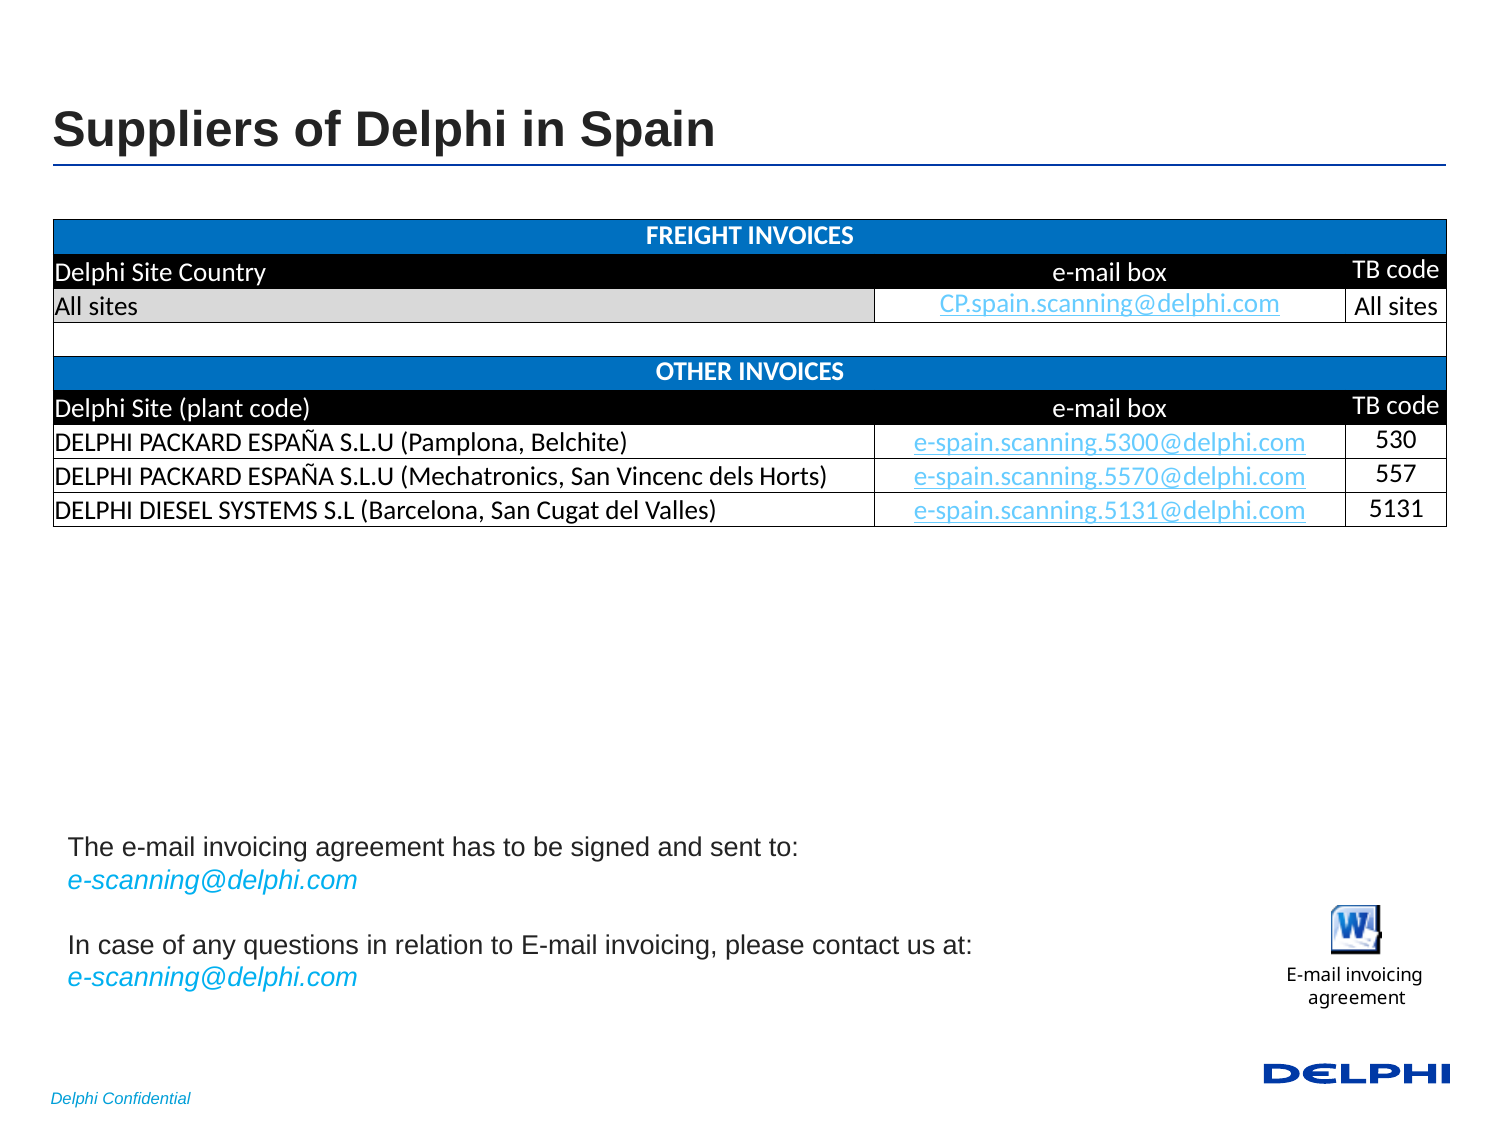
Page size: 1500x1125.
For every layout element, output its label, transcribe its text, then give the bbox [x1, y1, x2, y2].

table_cell 5131 [1346, 493, 1446, 526]
table_cell e-spain.scanning.5131@delphi.com [875, 493, 1345, 526]
table_cell e-mail box [875, 255, 1345, 288]
table_cell OTHER INVOICES [54, 357, 1446, 390]
table_cell DELPHI PACKARD ESPAÑA S.L.U (Pamplona, Belchite) [54, 425, 874, 458]
table_cell DELPHI DIESEL SYSTEMS S.L (Barcelona, San Cugat del Valles) [54, 493, 874, 526]
title Suppliers of Delphi in Spain [37, 0, 1478, 164]
table_cell TB code [1346, 255, 1446, 288]
table_cell CP.spain.scanning@delphi.com [875, 289, 1345, 322]
table_cell All sites [1346, 289, 1446, 322]
table_cell TB code [1346, 391, 1446, 424]
table_cell Delphi Site (plant code) [54, 391, 874, 424]
table_cell e-spain.scanning.5300@delphi.com [875, 425, 1345, 458]
table_cell e-mail box [875, 391, 1345, 424]
table_cell DELPHI PACKARD ESPAÑA S.L.U (Mechatronics, San Vincenc dels Horts) [54, 459, 874, 492]
table_cell All sites [54, 289, 874, 322]
table_cell e-spain.scanning.5570@delphi.com [875, 459, 1345, 492]
table_cell 557 [1346, 459, 1446, 492]
table_cell Delphi Site Country [54, 255, 874, 288]
text_box The e-mail invoicing agreement has to be signed and sent to: e-scanning@delphi.com In case of any questions in relation to E-mail invoicing, please contact us at: e-scanning@delphi.com [53, 822, 1211, 1032]
table_cell 530 [1346, 425, 1446, 458]
table_header FREIGHT INVOICES [54, 220, 1446, 254]
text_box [1281, 904, 1432, 1032]
table_cell [54, 323, 1446, 356]
